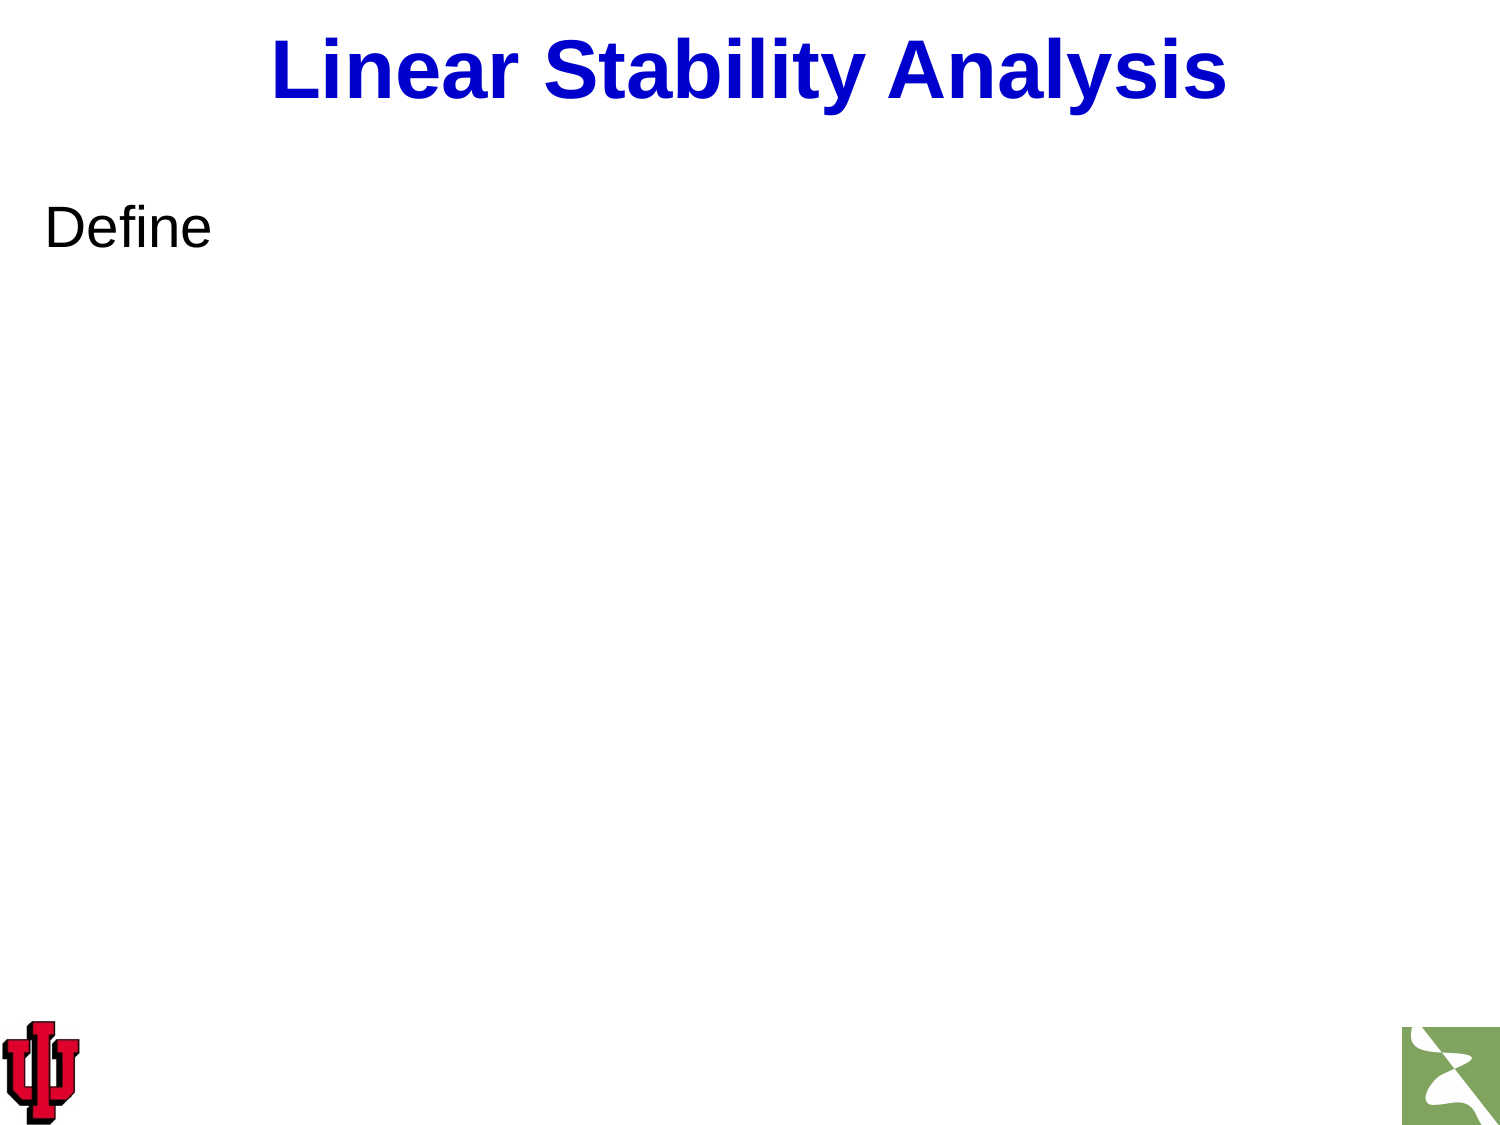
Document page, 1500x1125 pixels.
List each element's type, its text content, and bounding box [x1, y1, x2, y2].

title Linear Stability Analysis [0, 0, 1500, 132]
picture [0, 1020, 80, 1125]
picture [1402, 1027, 1500, 1125]
